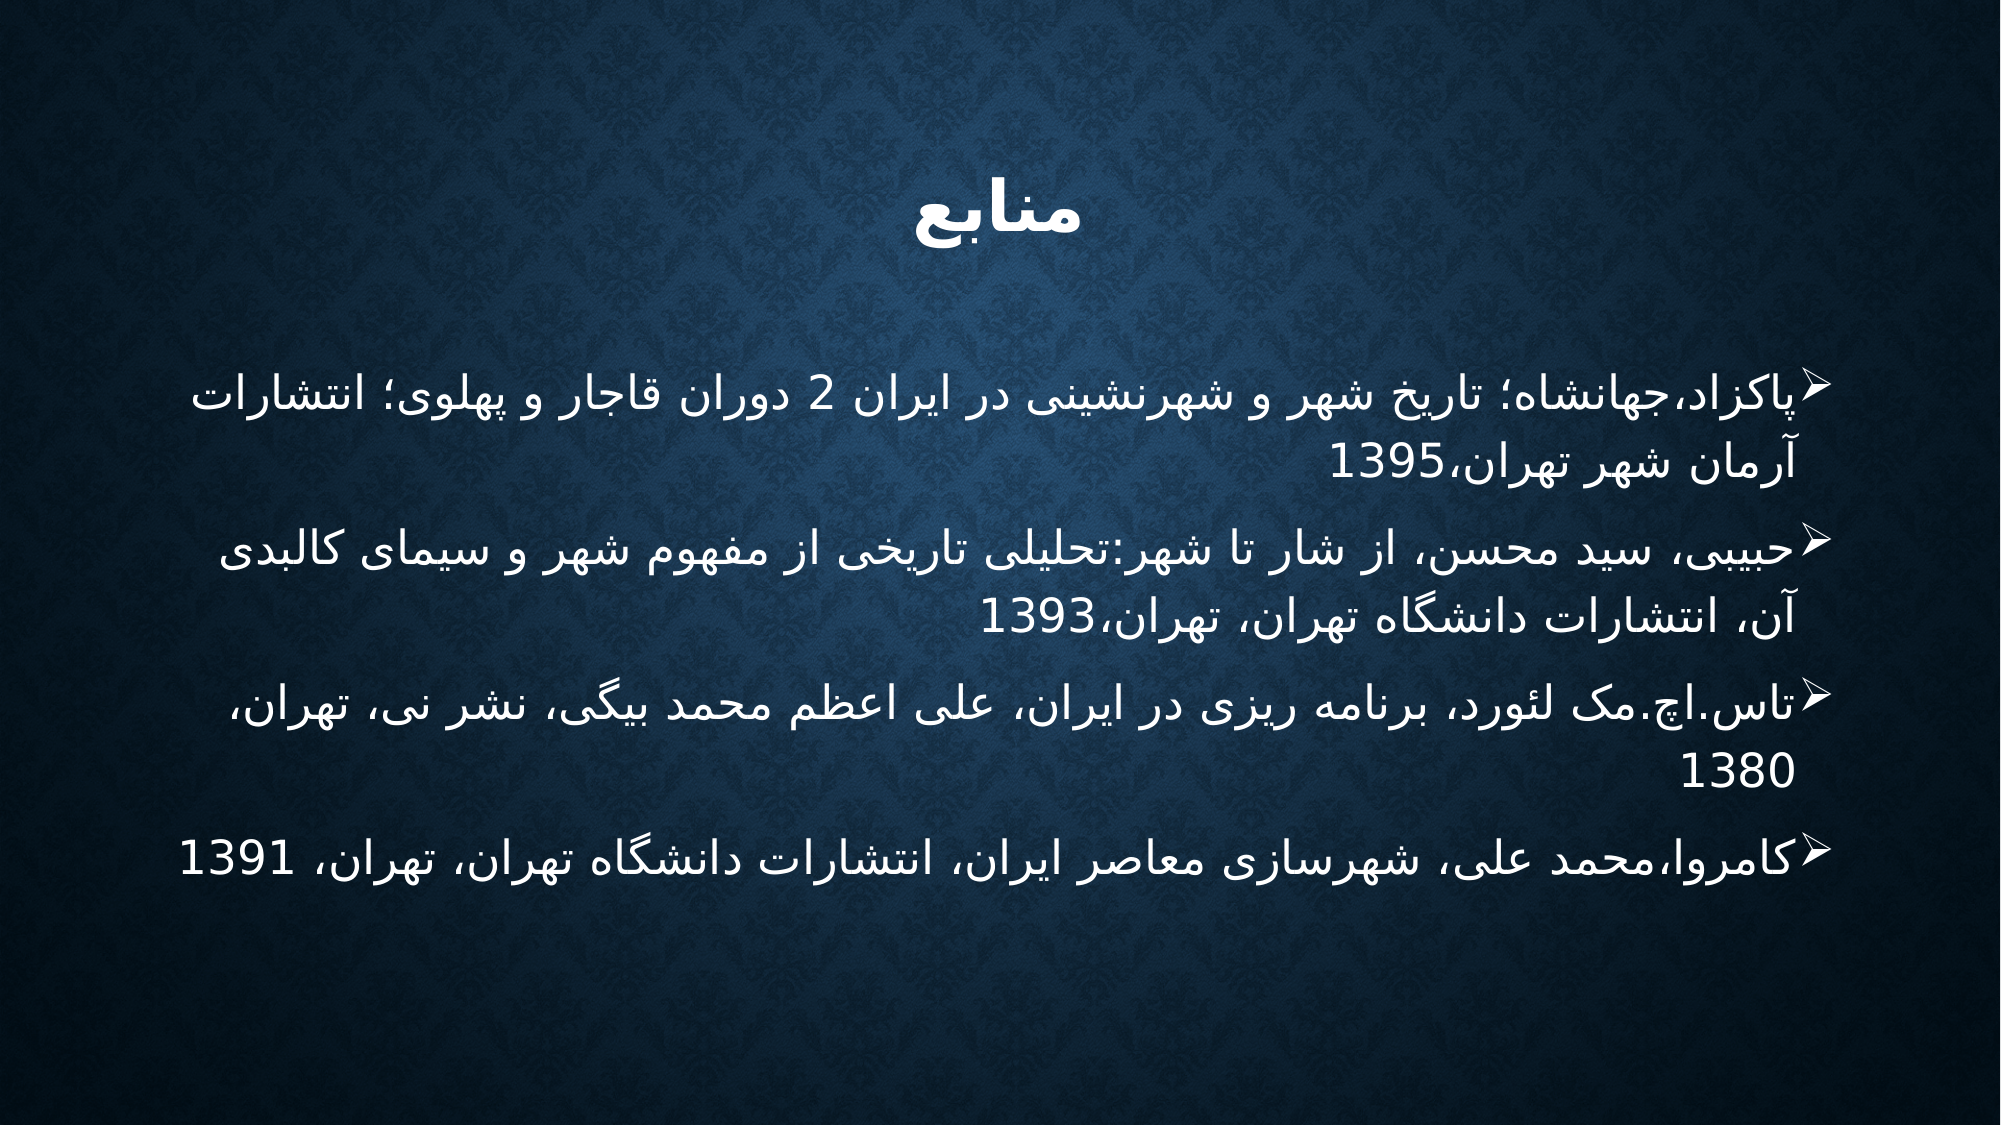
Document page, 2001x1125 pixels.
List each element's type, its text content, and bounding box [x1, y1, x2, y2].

list پاکزاد،جهانشاه؛ تاریخ شهر و شهرنشینی در ایران 2 دوران قاجار و پهلوی؛ انتشارات آرمان شهر تهران،1395 حبیبی، سید محسن، از شار تا شهر:تحلیلی تاریخی از مفهوم شهر و سیمای کالبدی آن، انتشارات دانشگاه تهران، تهران،1393 تاس.اچ.مک لئورد، برنامه ریزی در ایران، علی اعظم محمد بیگی، نشر نی، تهران، 1380 کامروا،محمد علی، شهرسازی معاصر ایران، انتشارات دانشگاه تهران، تهران، 1391 [149, 343, 1849, 950]
title منابع [149, 99, 1849, 318]
